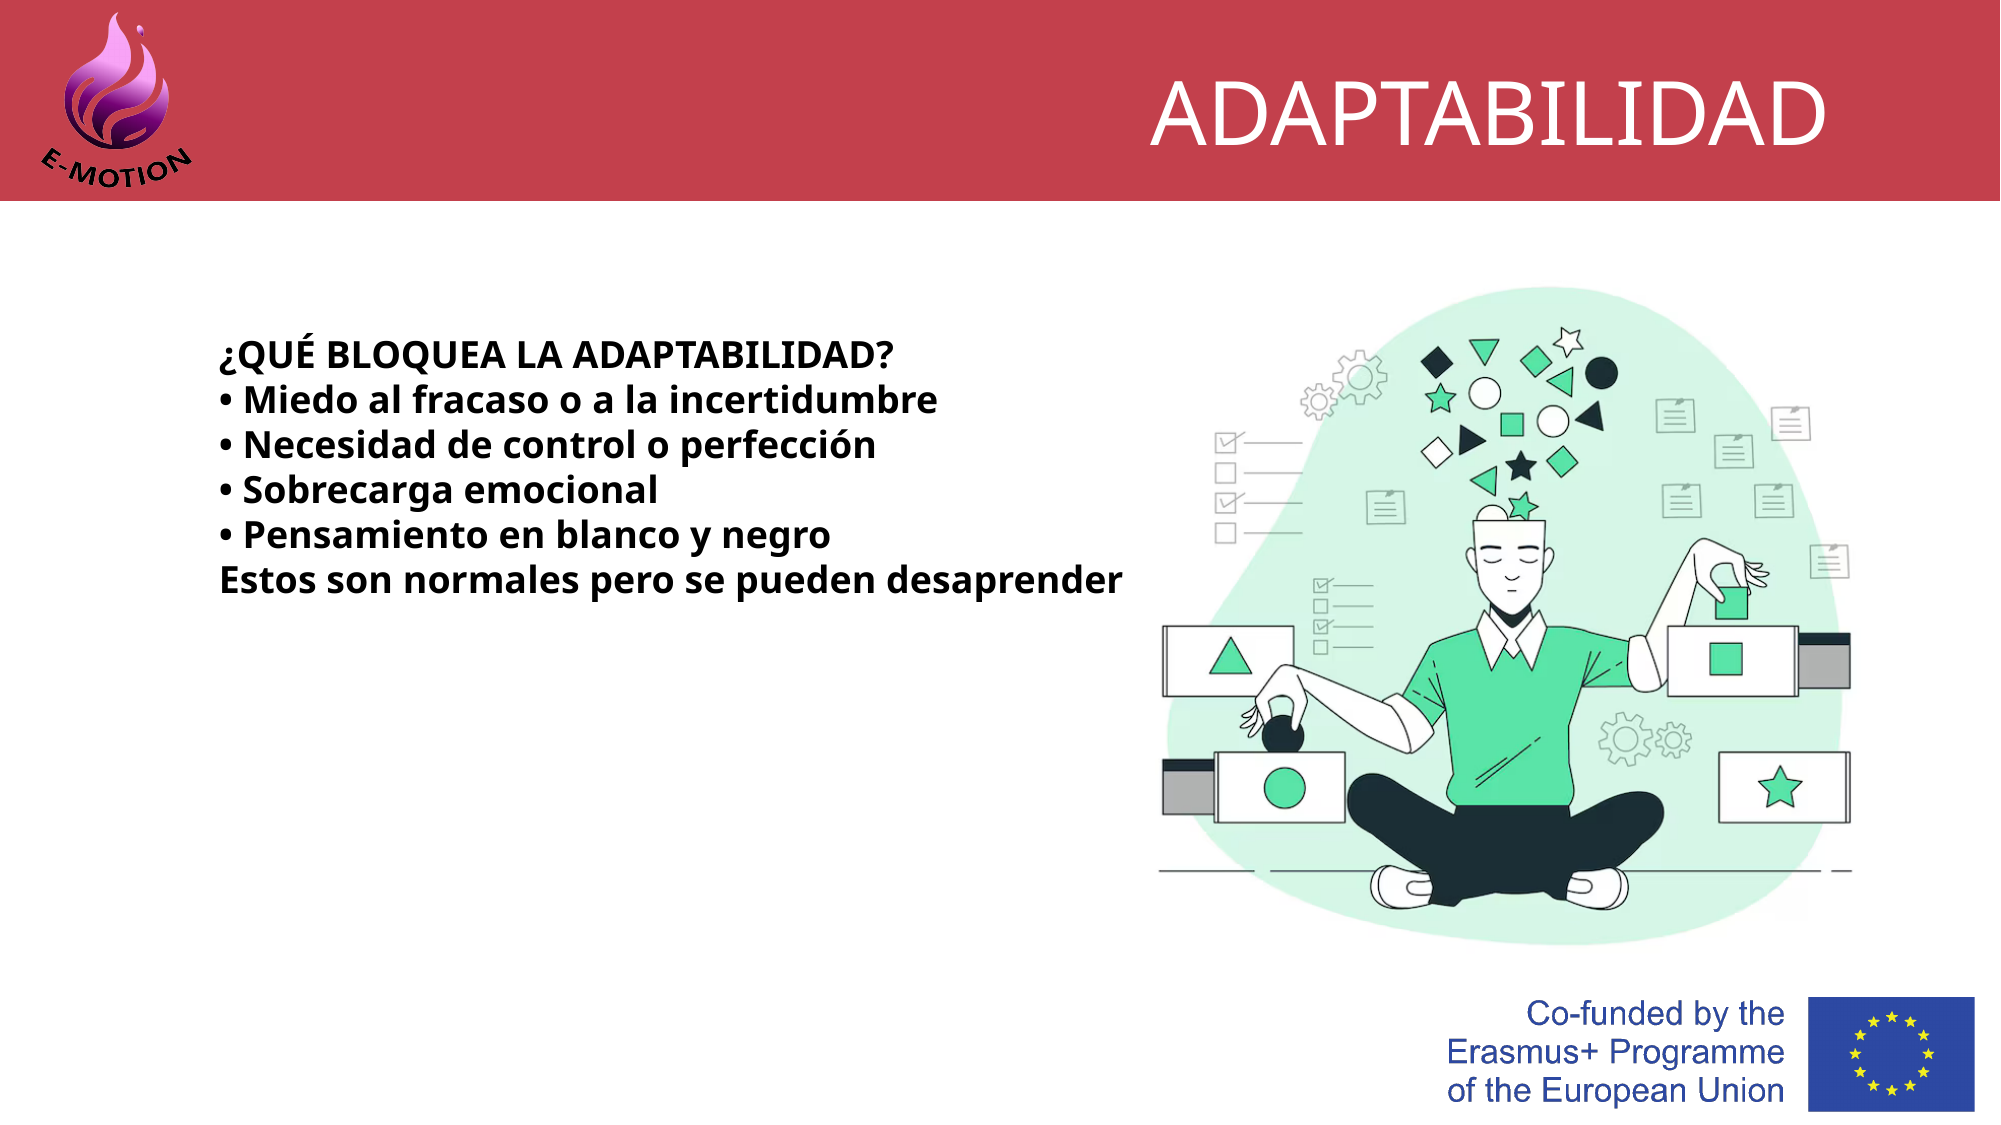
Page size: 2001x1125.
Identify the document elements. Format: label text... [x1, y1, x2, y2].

text_box ADAPTABILIDAD [587, 48, 1846, 323]
picture [1125, 238, 1877, 991]
picture [1396, 995, 1975, 1116]
picture [0, 0, 253, 247]
text_box ¿QUÉ BLOQUEA LA ADAPTABILIDAD? • Miedo al fracaso o a la incertidumbre • Necesidad de control o perfección • Sobrecarga emocional • Pensamiento en blanco y negro Estos son normales pero se pueden desaprender. [204, 323, 1120, 609]
